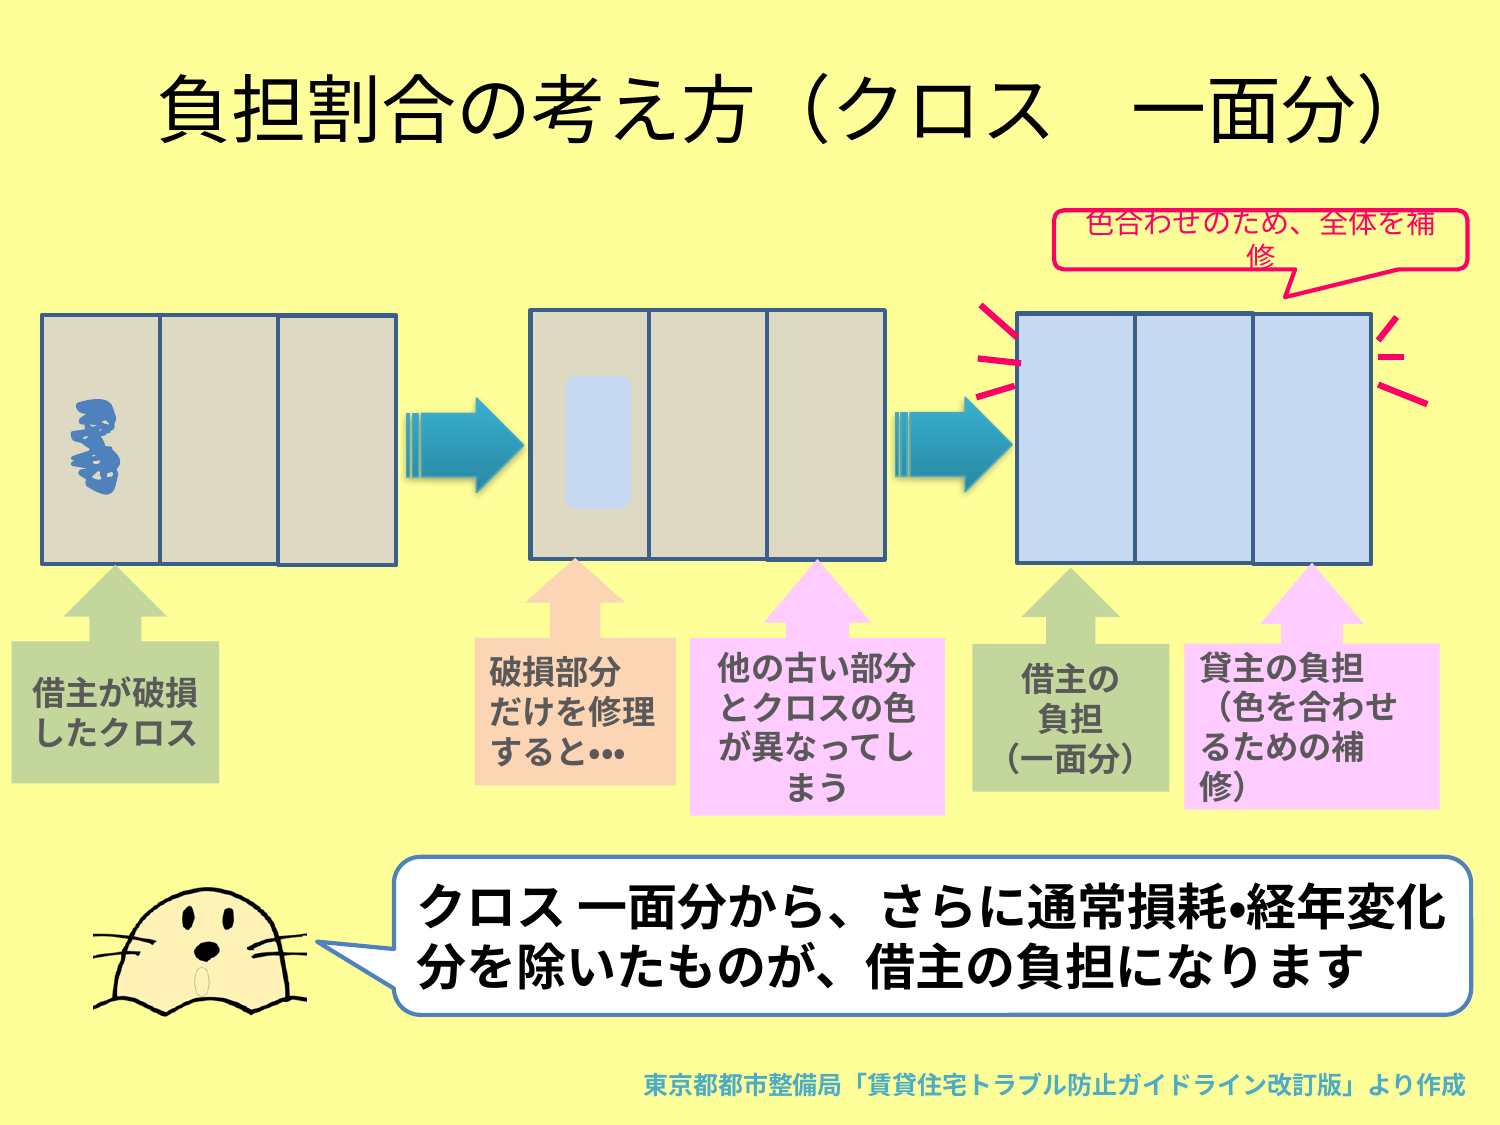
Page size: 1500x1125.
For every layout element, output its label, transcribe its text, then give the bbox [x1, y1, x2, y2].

picture [93, 887, 307, 1020]
text_box [406, 413, 410, 478]
text_box 色合わせのため、全体を補修 [1051, 208, 1470, 300]
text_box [1377, 316, 1397, 341]
text_box [909, 396, 1011, 493]
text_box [530, 309, 886, 560]
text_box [1016, 313, 1372, 564]
text_box [412, 413, 419, 478]
text_box [900, 412, 908, 477]
text_box 他の古い部分とクロスの色が異なってしまう [687, 568, 948, 818]
text_box 東京都都市整備局「賃貸住宅トラブル防止ガイドライン改訂版」より作成 [628, 1062, 1483, 1108]
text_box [976, 385, 1015, 398]
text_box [980, 304, 1018, 338]
text_box 負担割合の考え方（クロス 一面分） [141, 55, 1447, 161]
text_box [977, 358, 1022, 364]
text_box 借主が破損 したクロス [9, 573, 222, 786]
text_box [895, 412, 899, 477]
text_box 借主の 負担 （一面分） [970, 571, 1172, 794]
text_box 貸主の負担 （色を合わせるための補修） [1182, 571, 1442, 812]
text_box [1377, 384, 1428, 405]
text_box [420, 397, 525, 494]
text_box クロス 一面分から、さらに通常損耗・経年変化分を除いたものが、借主の負担になります [315, 854, 1474, 1017]
text_box 破損部分 だけを修理 すると・・・ [472, 568, 678, 788]
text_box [41, 314, 397, 565]
